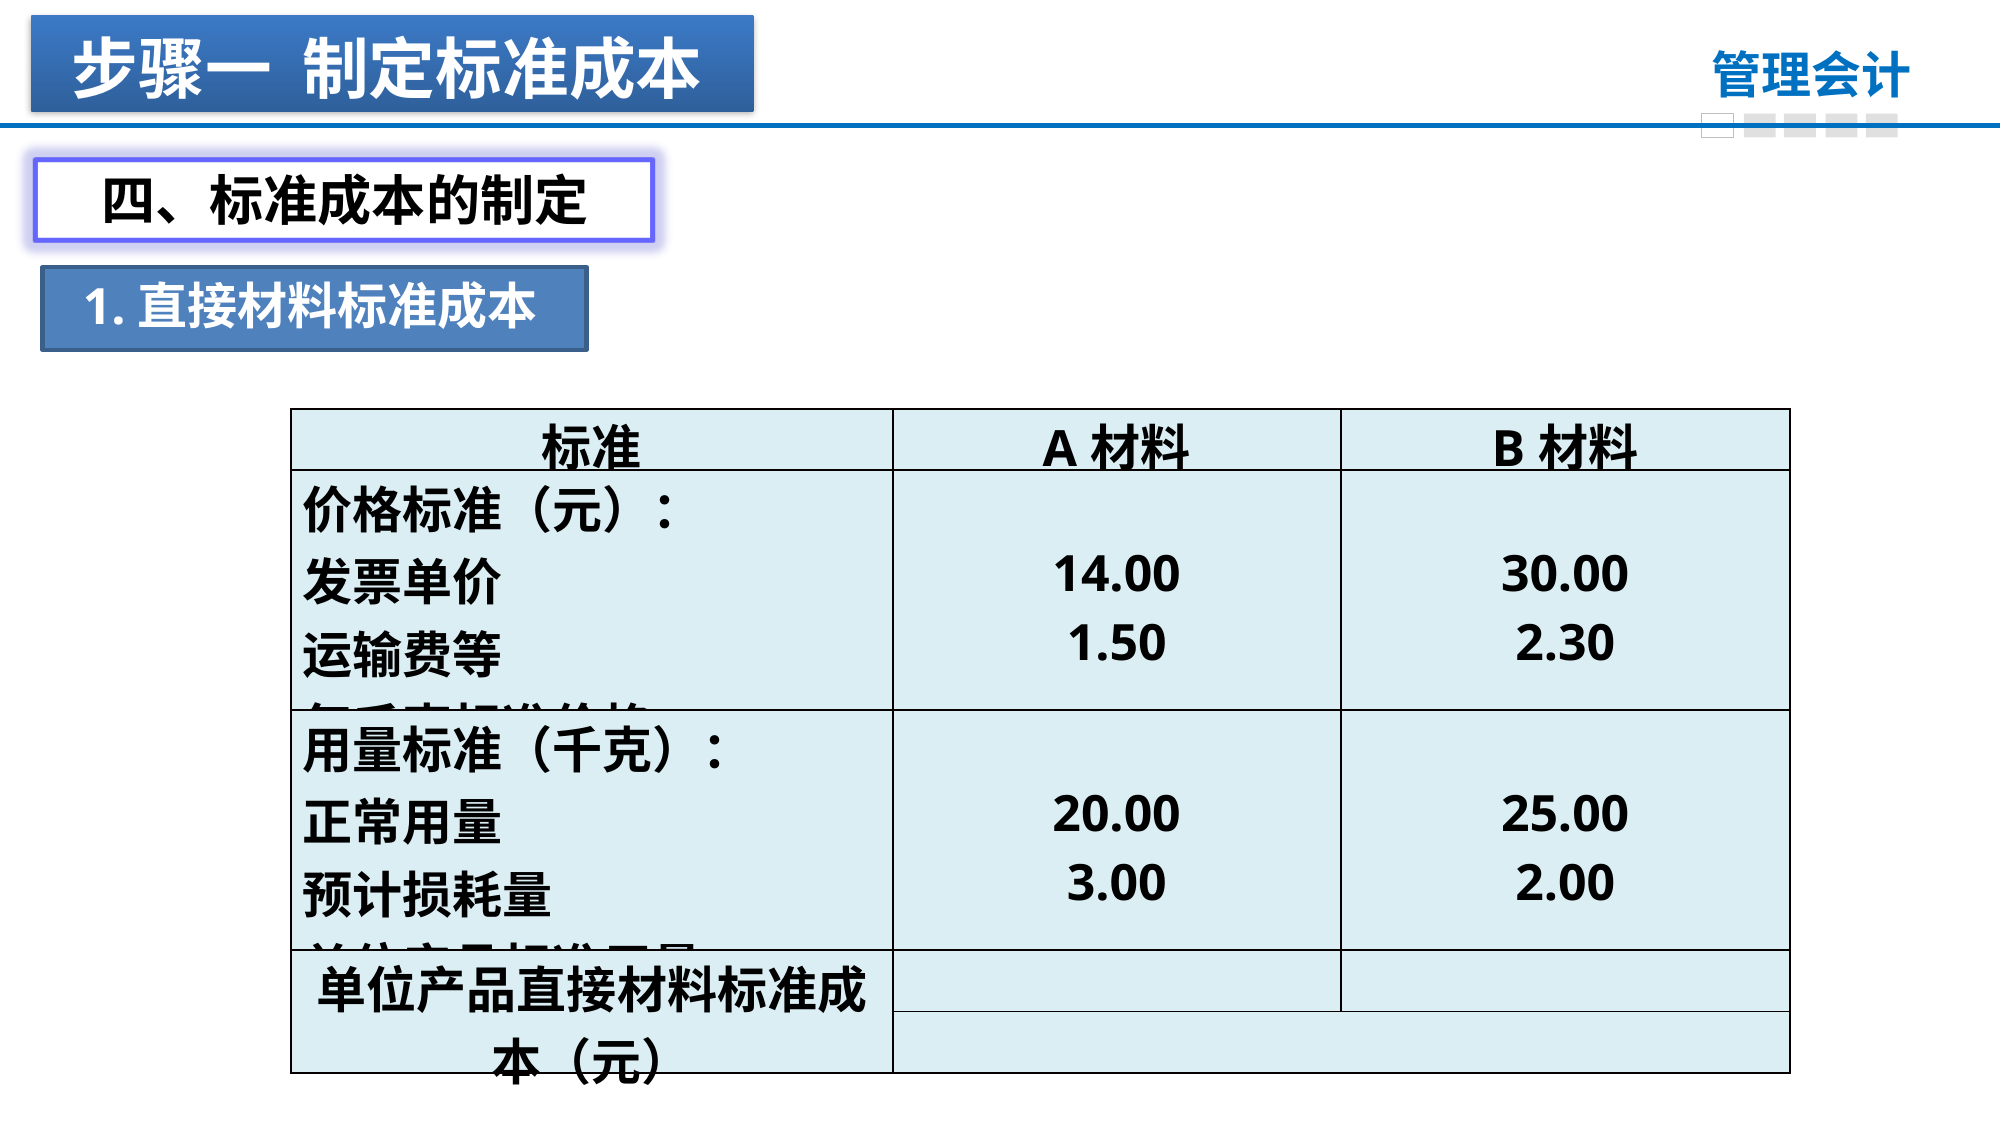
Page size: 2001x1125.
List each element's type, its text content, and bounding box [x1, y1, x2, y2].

table_cell 单位产品直接材料标准成本（元） [292, 951, 892, 1072]
table_cell 30.00 2.30 [1342, 471, 1789, 709]
table_header A材料 [894, 410, 1340, 469]
table_cell [894, 951, 1340, 1011]
table_header 标准 [292, 410, 892, 469]
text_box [31, 14, 754, 117]
table_cell [1342, 951, 1789, 1011]
table_cell 25.00 2.00 [1342, 711, 1789, 949]
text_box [42, 266, 587, 351]
table_cell 14.00 1.50 [894, 471, 1340, 709]
table_cell [894, 1012, 1789, 1072]
table_header B材料 [1342, 410, 1789, 469]
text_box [7, 132, 682, 268]
table_cell 价格标准（元）： 发票单价 运输费等 每千克标准价格 [292, 471, 892, 709]
table_cell 用量标准（千克）： 正常用量 预计损耗量 单位产品标准用量 [292, 711, 892, 949]
table_cell 20.00 3.00 [894, 711, 1340, 949]
